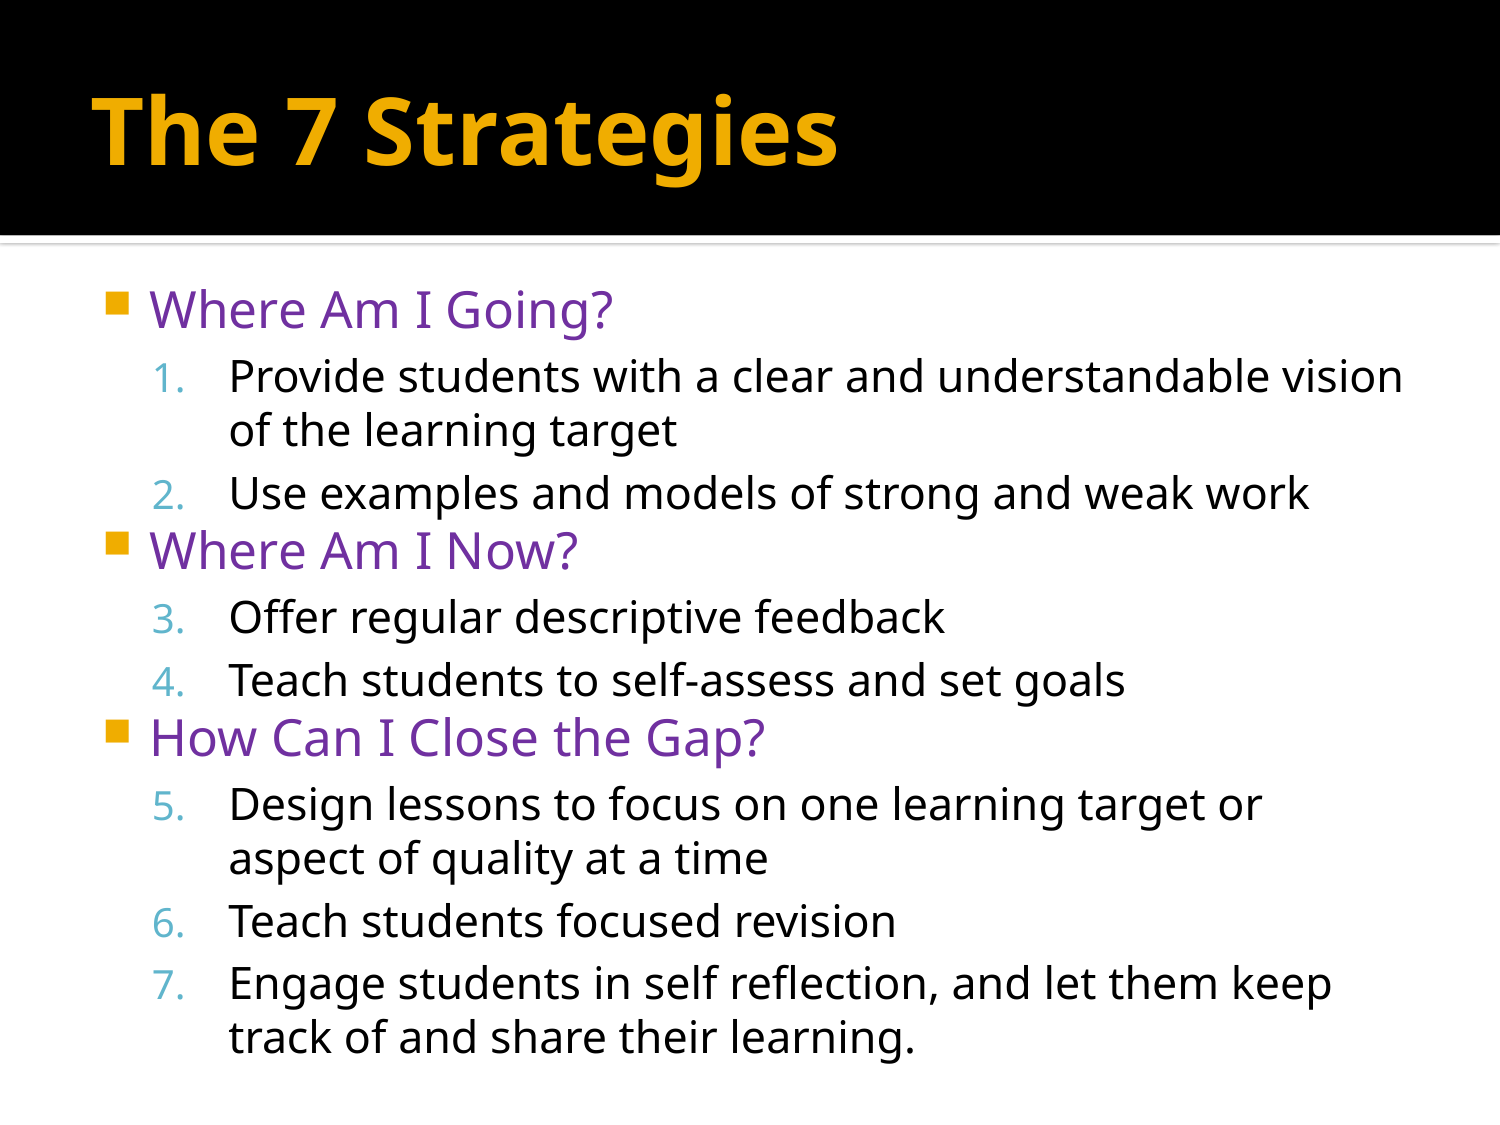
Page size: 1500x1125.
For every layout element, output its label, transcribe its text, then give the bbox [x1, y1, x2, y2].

list Where Am I Going? Provide students with a clear and understandable vision of the learning target Use examples and models of strong and weak work Where Am I Now? Offer regular descriptive feedback Teach students to self-assess and set goals How Can I Close the Gap? Design lessons to focus on one learning target or aspect of quality at a time Teach students focused revision Engage students in self reflection, and let them keep track of and share their learning. [75, 262, 1425, 1075]
title The 7 Strategies [75, 25, 1425, 231]
